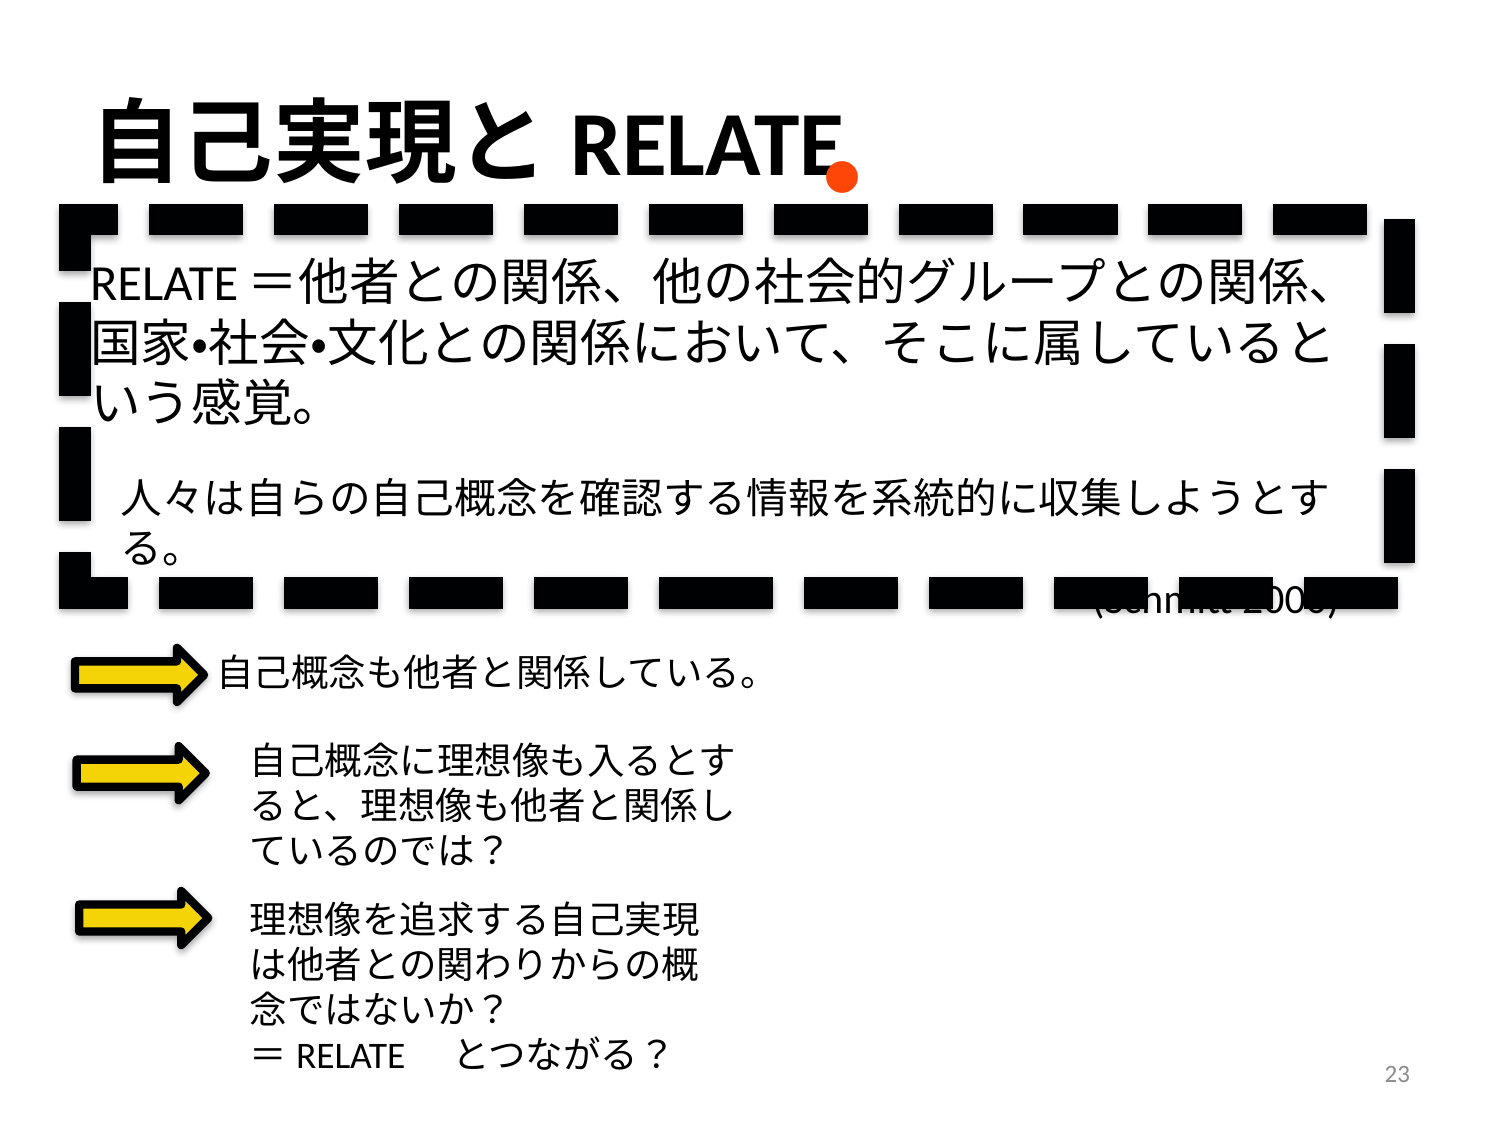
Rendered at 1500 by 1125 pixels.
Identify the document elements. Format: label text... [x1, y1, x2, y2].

slide_number 23 [1074, 1042, 1425, 1103]
text_box [74, 219, 1400, 594]
text_box ・ [752, 76, 933, 218]
text_box 人々は自らの自己概念を確認する情報を系統的に収集しようとする。 (Schmitt 2000) [105, 601, 1355, 630]
title 自己実現とRELATE [75, 45, 1425, 233]
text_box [74, 641, 1016, 1086]
